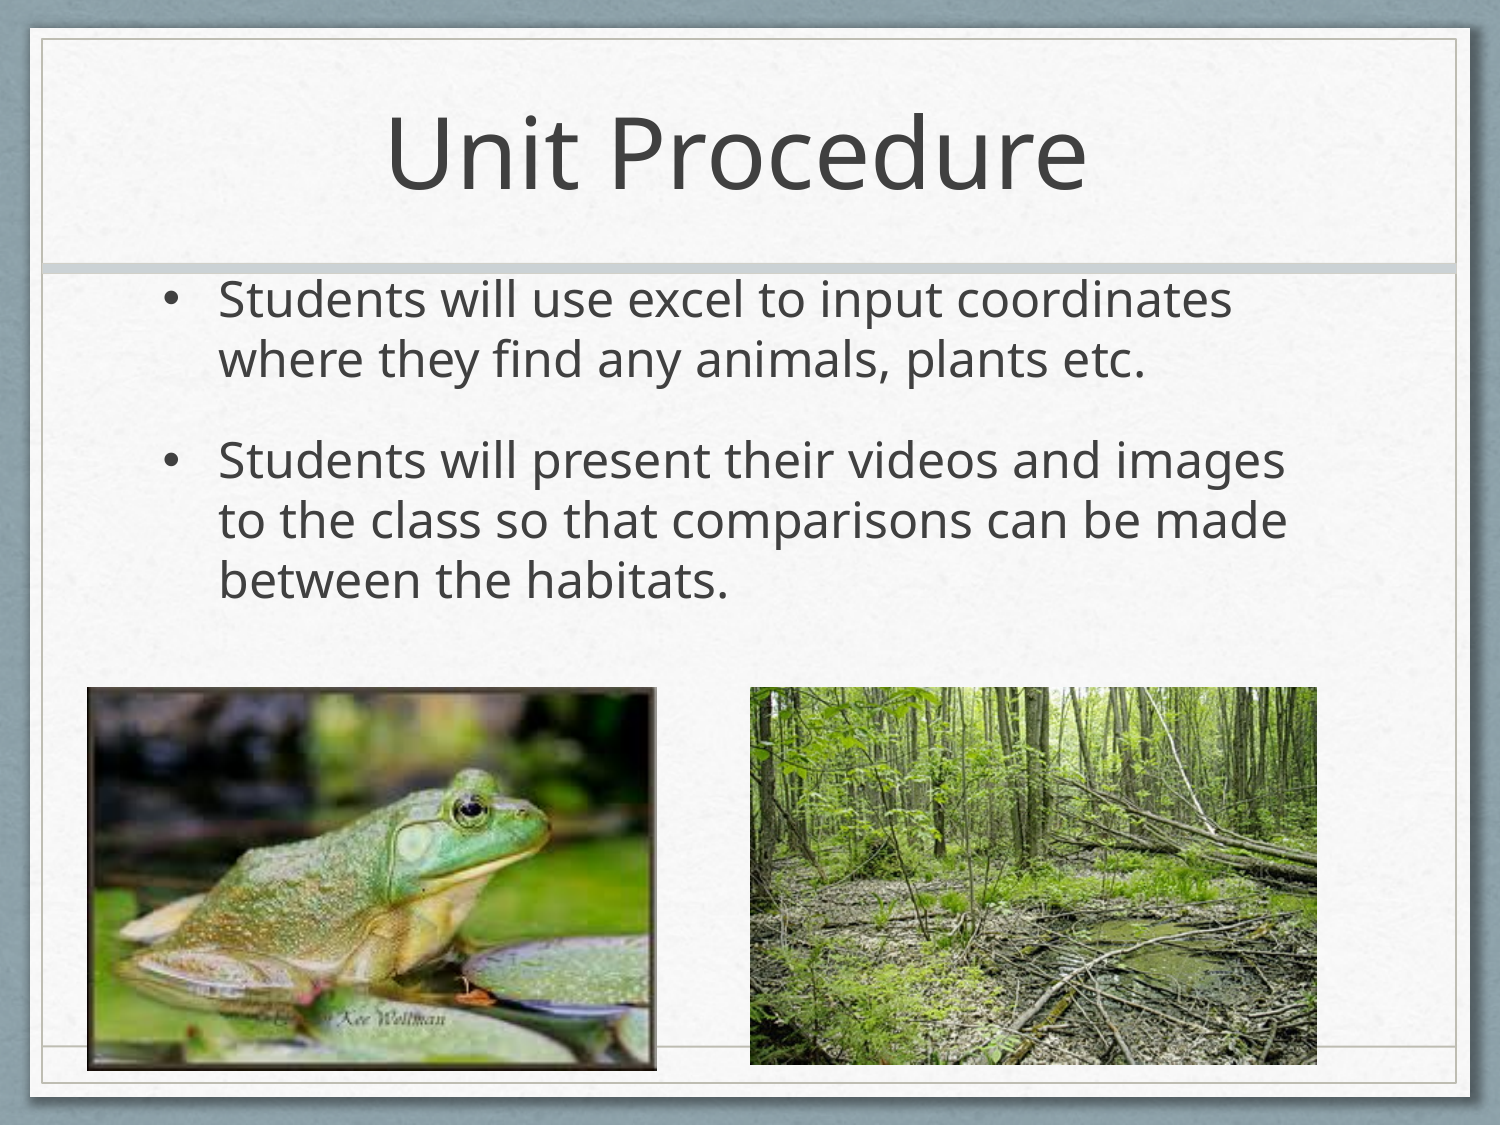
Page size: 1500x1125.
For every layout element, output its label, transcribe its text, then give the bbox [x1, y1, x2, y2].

title Unit Procedure [147, 40, 1353, 259]
list Students will use excel to input coordinates where they find any animals, plants etc. Students will present their videos and images to the class so that comparisons can be made between the habitats. [147, 259, 1353, 905]
picture [30, 28, 1470, 1097]
